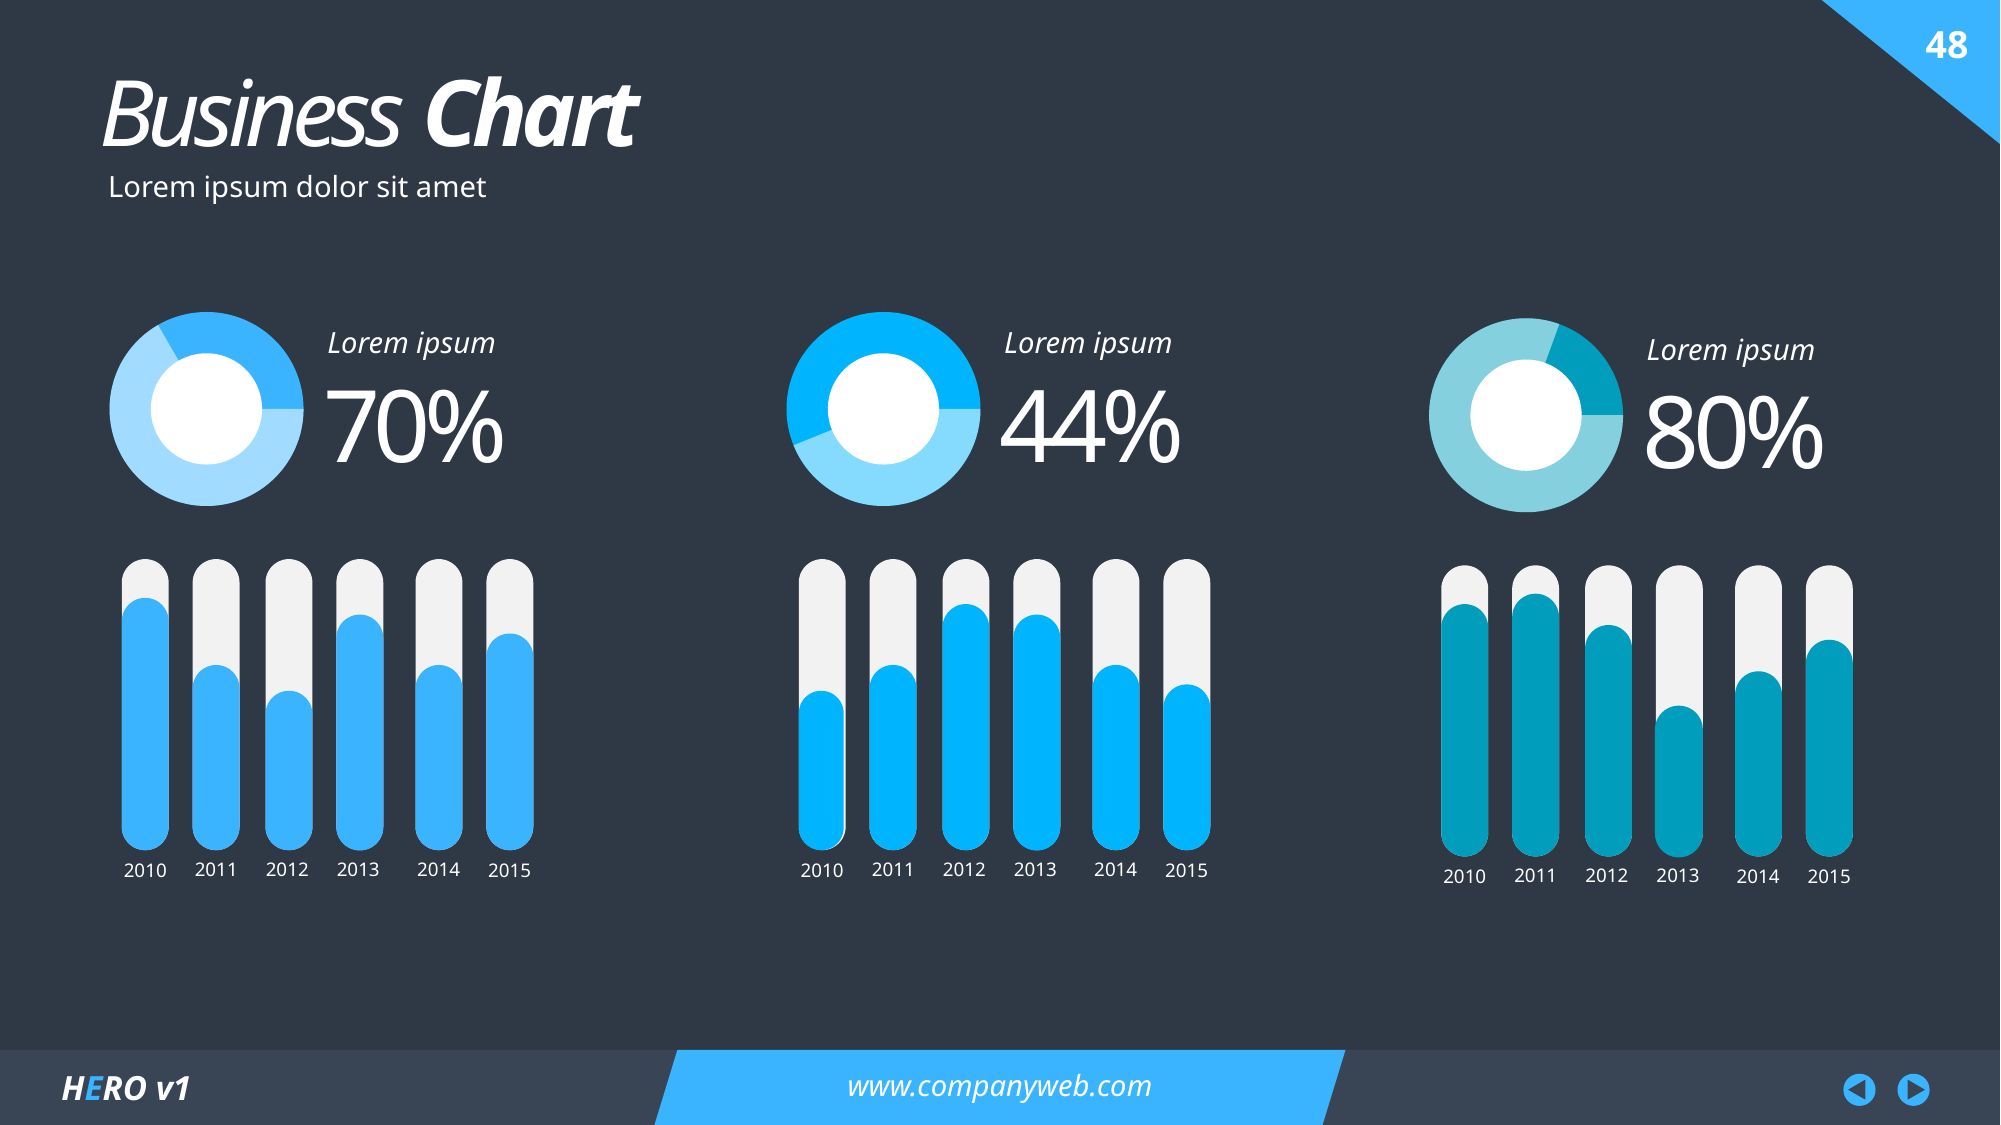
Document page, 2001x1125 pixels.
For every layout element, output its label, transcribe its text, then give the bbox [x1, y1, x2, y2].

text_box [784, 311, 1225, 890]
text_box Business Chart [84, 63, 1171, 169]
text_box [107, 311, 548, 890]
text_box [1426, 318, 1868, 896]
text_box Lorem ipsum dolor sit amet [93, 169, 785, 207]
